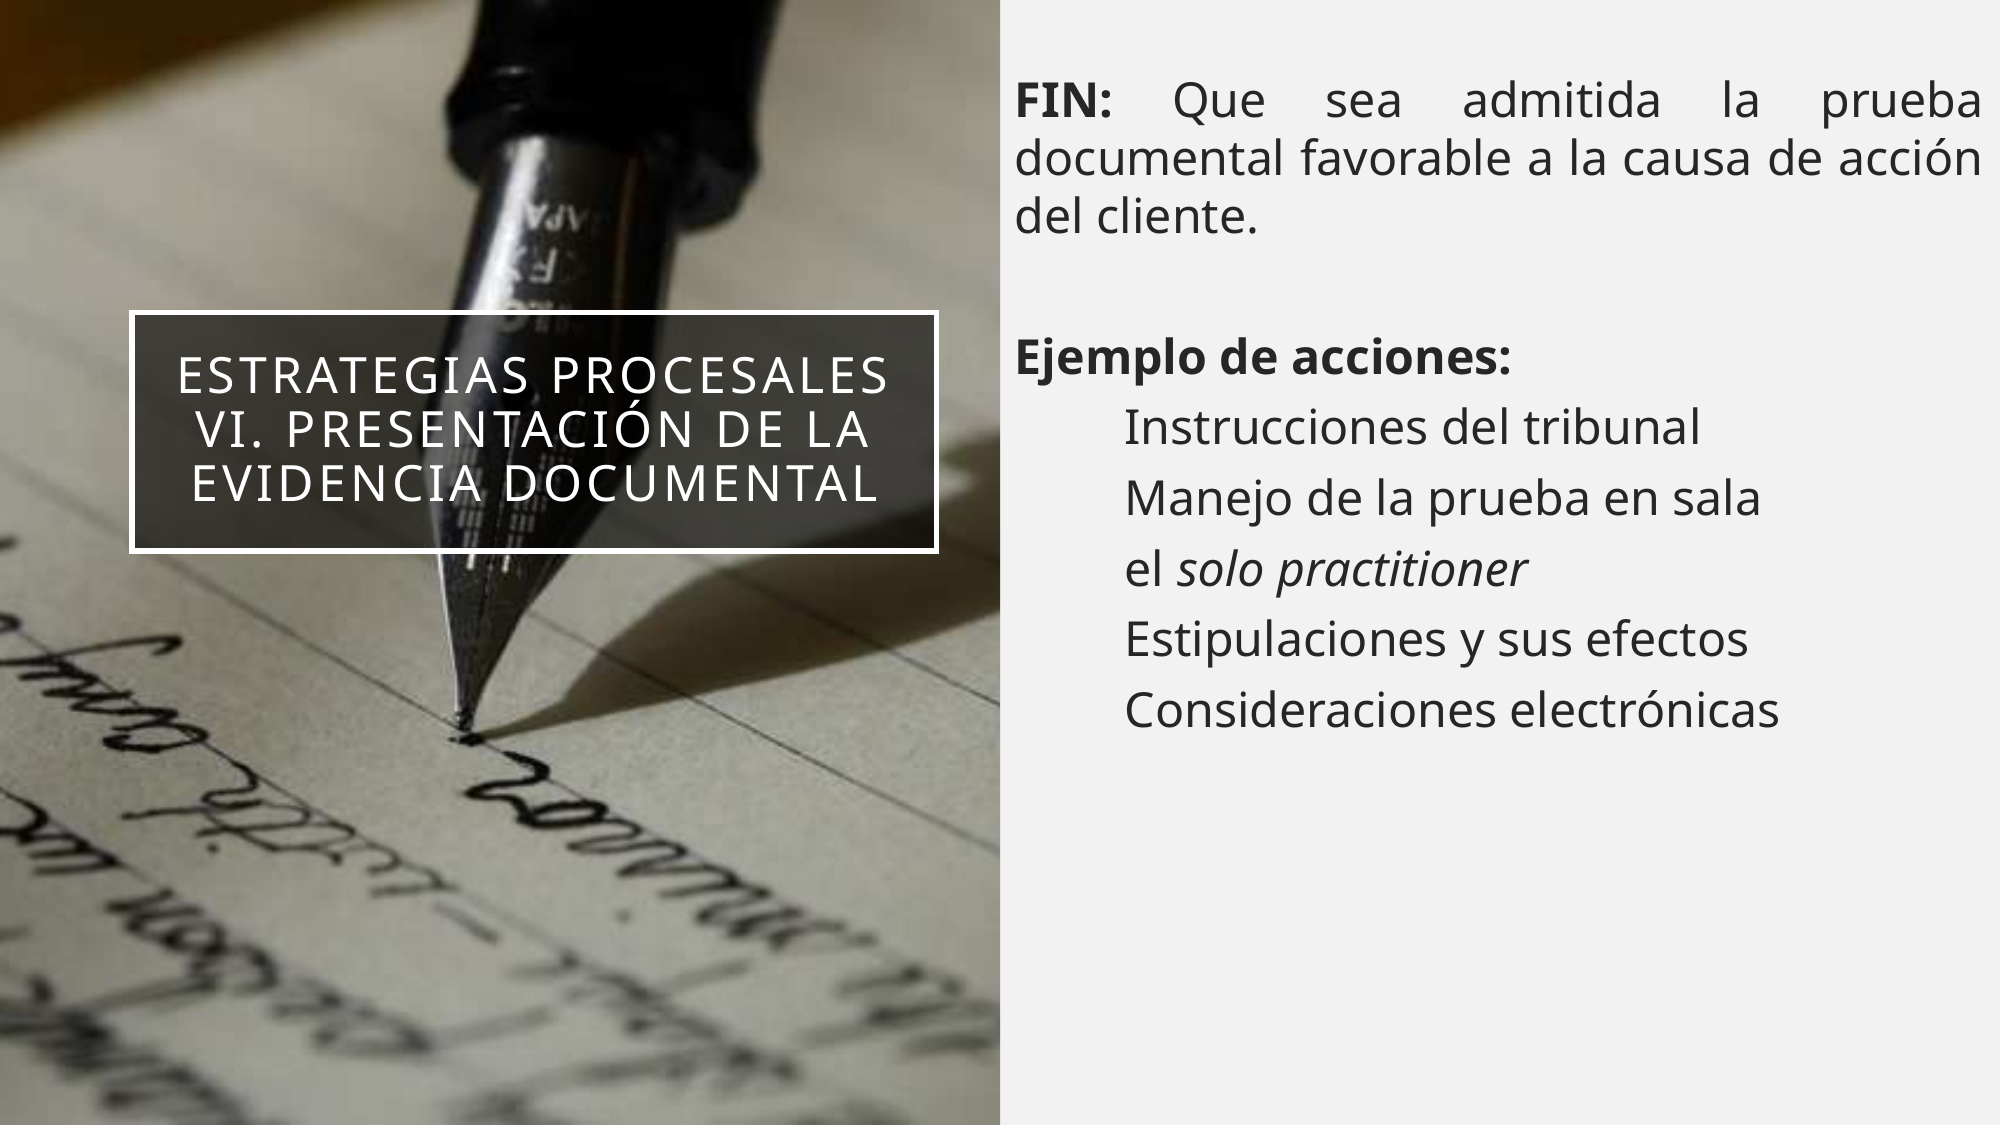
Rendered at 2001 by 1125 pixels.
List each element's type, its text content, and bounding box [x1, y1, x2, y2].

list FIN: Que sea admitida la prueba documental favorable a la causa de acción del cliente. Ejemplo de acciones: Instrucciones del tribunal Manejo de la prueba en sala el solo practitioner Estipulaciones y sus efectos Consideraciones electrónicas [1001, 0, 2000, 1125]
picture [0, 0, 1001, 1125]
